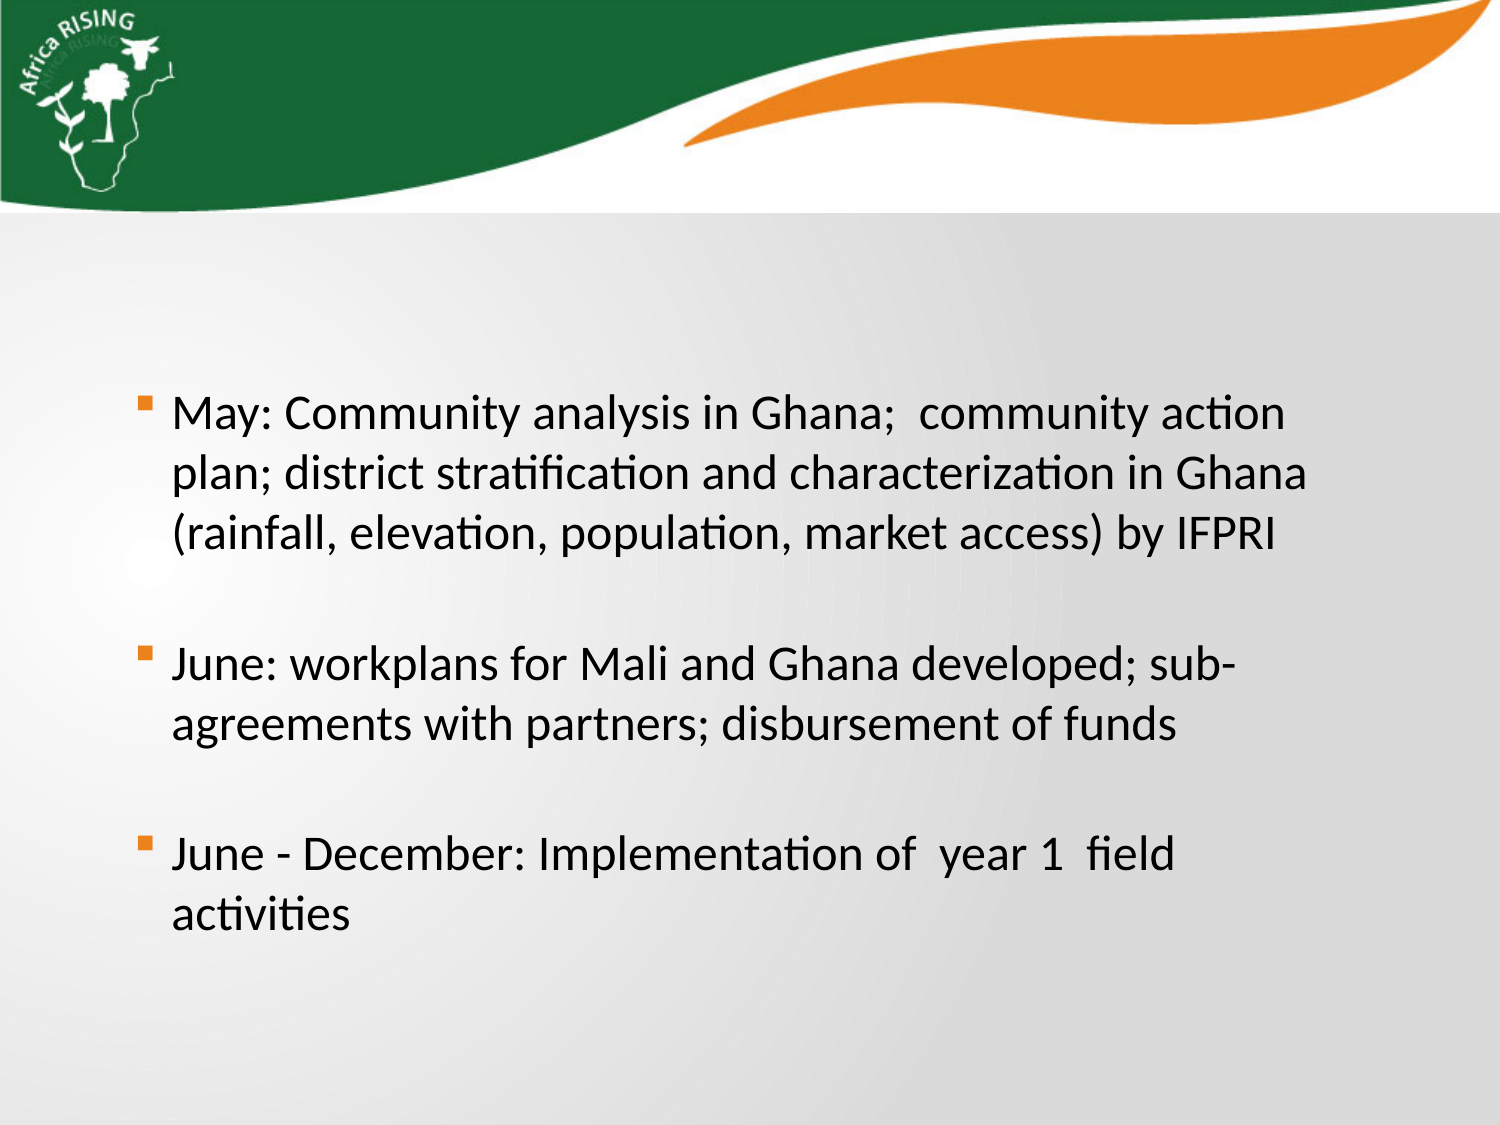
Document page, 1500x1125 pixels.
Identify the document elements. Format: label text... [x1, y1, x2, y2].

list May: Community analysis in Ghana; community action plan; district stratification and characterization in Ghana (rainfall, elevation, population, market access) by IFPRI June: workplans for Mali and Ghana developed; sub-agreements with partners; disbursement of funds June - December: Implementation of year 1 field activities [100, 302, 1376, 966]
picture [0, 0, 1500, 213]
